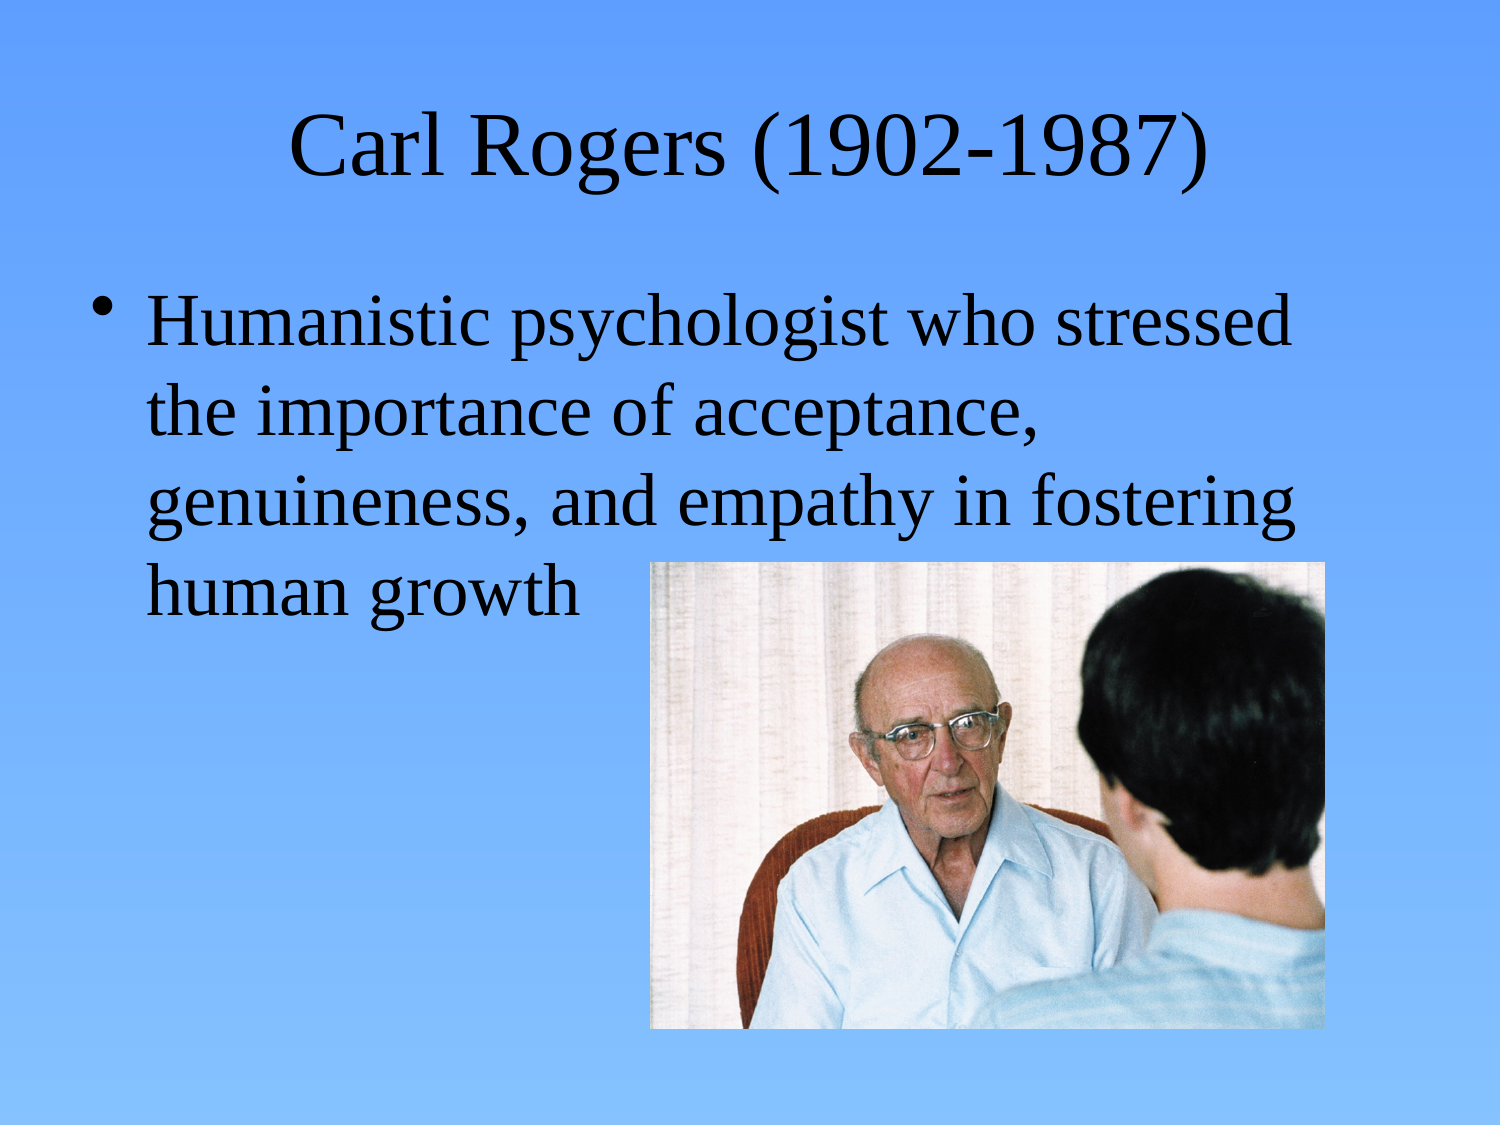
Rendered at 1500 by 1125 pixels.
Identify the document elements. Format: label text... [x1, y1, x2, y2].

list Humanistic psychologist who stressed the importance of acceptance, genuineness, and empathy in fostering human growth [74, 262, 1388, 1006]
title Carl Rogers (1902-1987) [74, 44, 1426, 233]
picture [649, 562, 1326, 1029]
